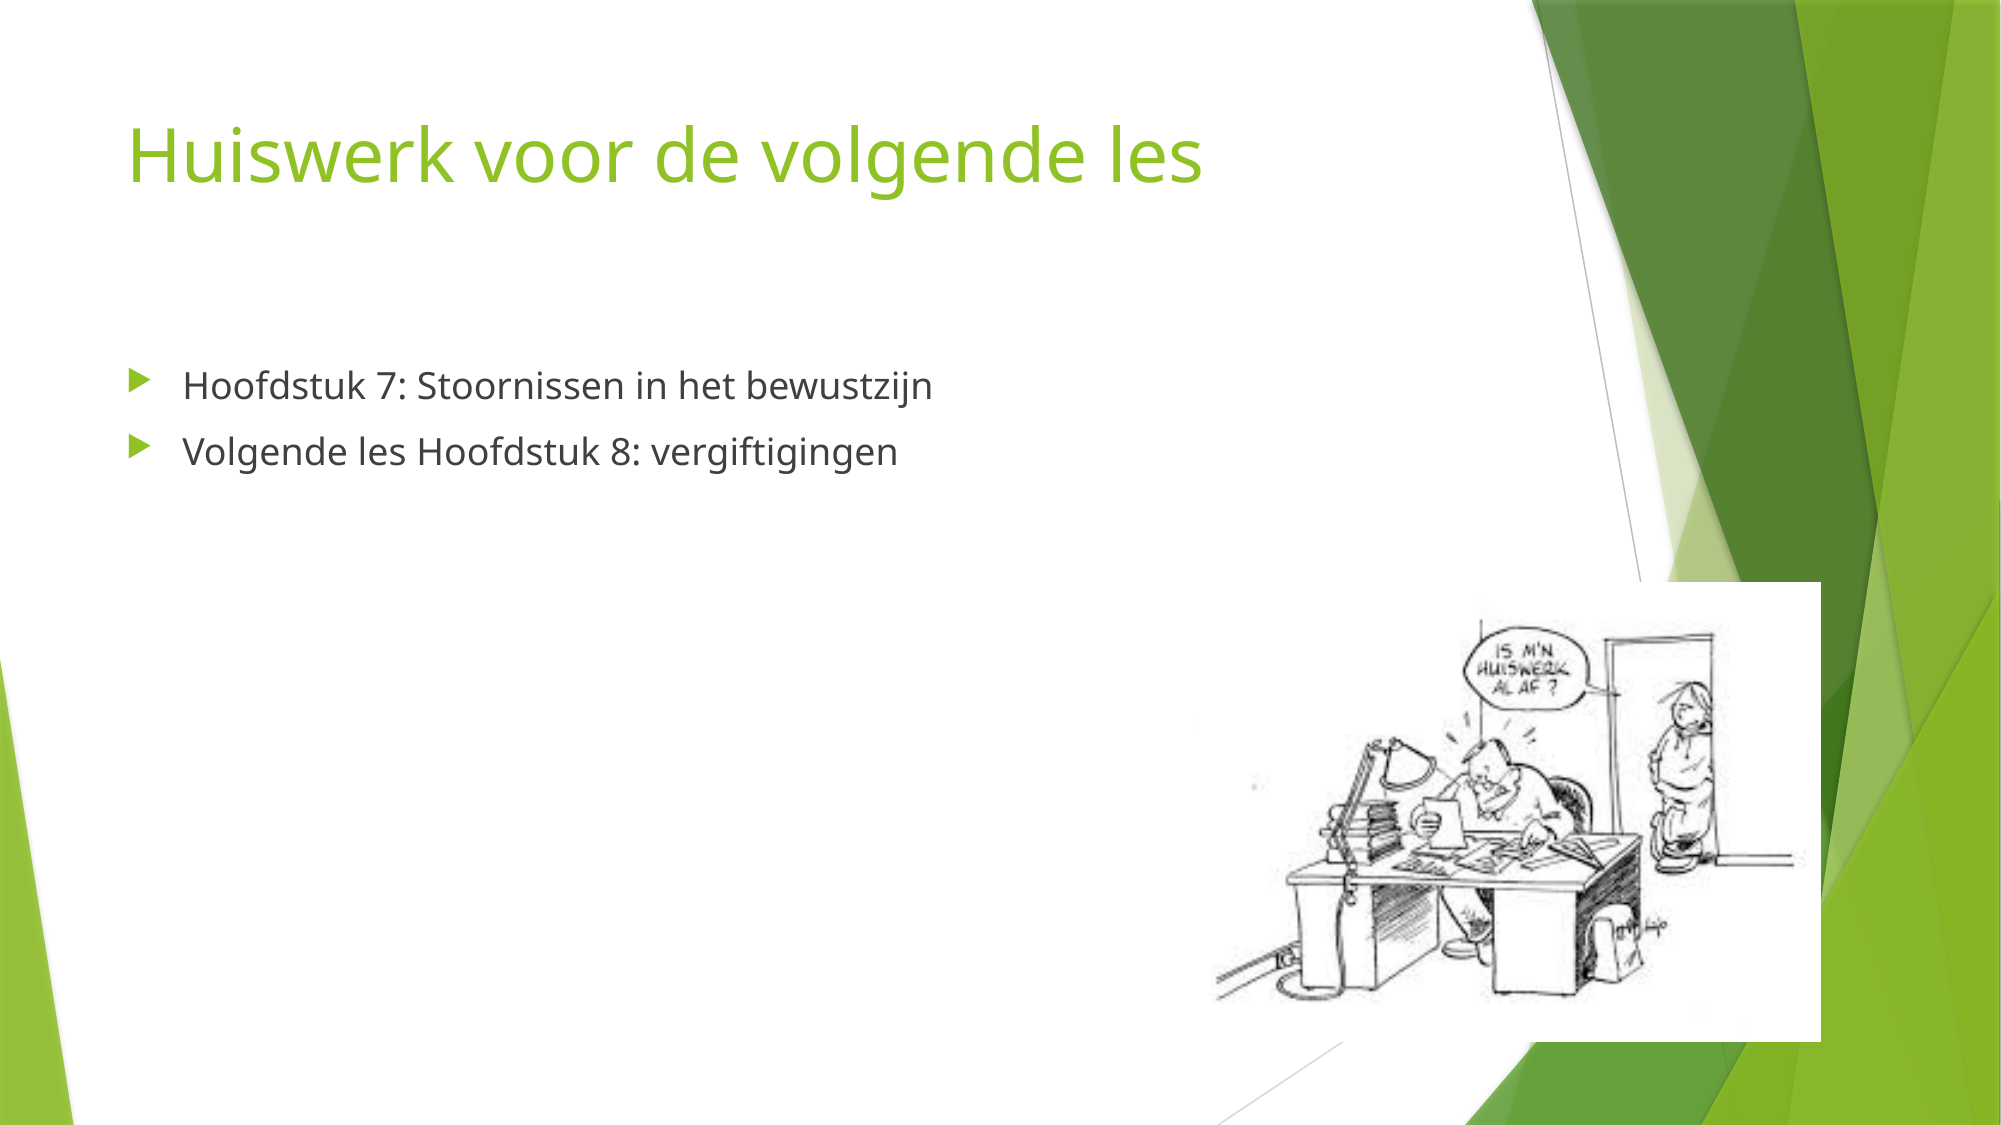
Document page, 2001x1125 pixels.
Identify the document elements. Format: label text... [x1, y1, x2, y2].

list Hoofdstuk 7: Stoornissen in het bewustzijn Volgende les Hoofdstuk 8: vergiftigingen [111, 354, 1522, 992]
title Huiswerk voor de volgende les [111, 99, 1522, 317]
picture [1193, 582, 1821, 1043]
